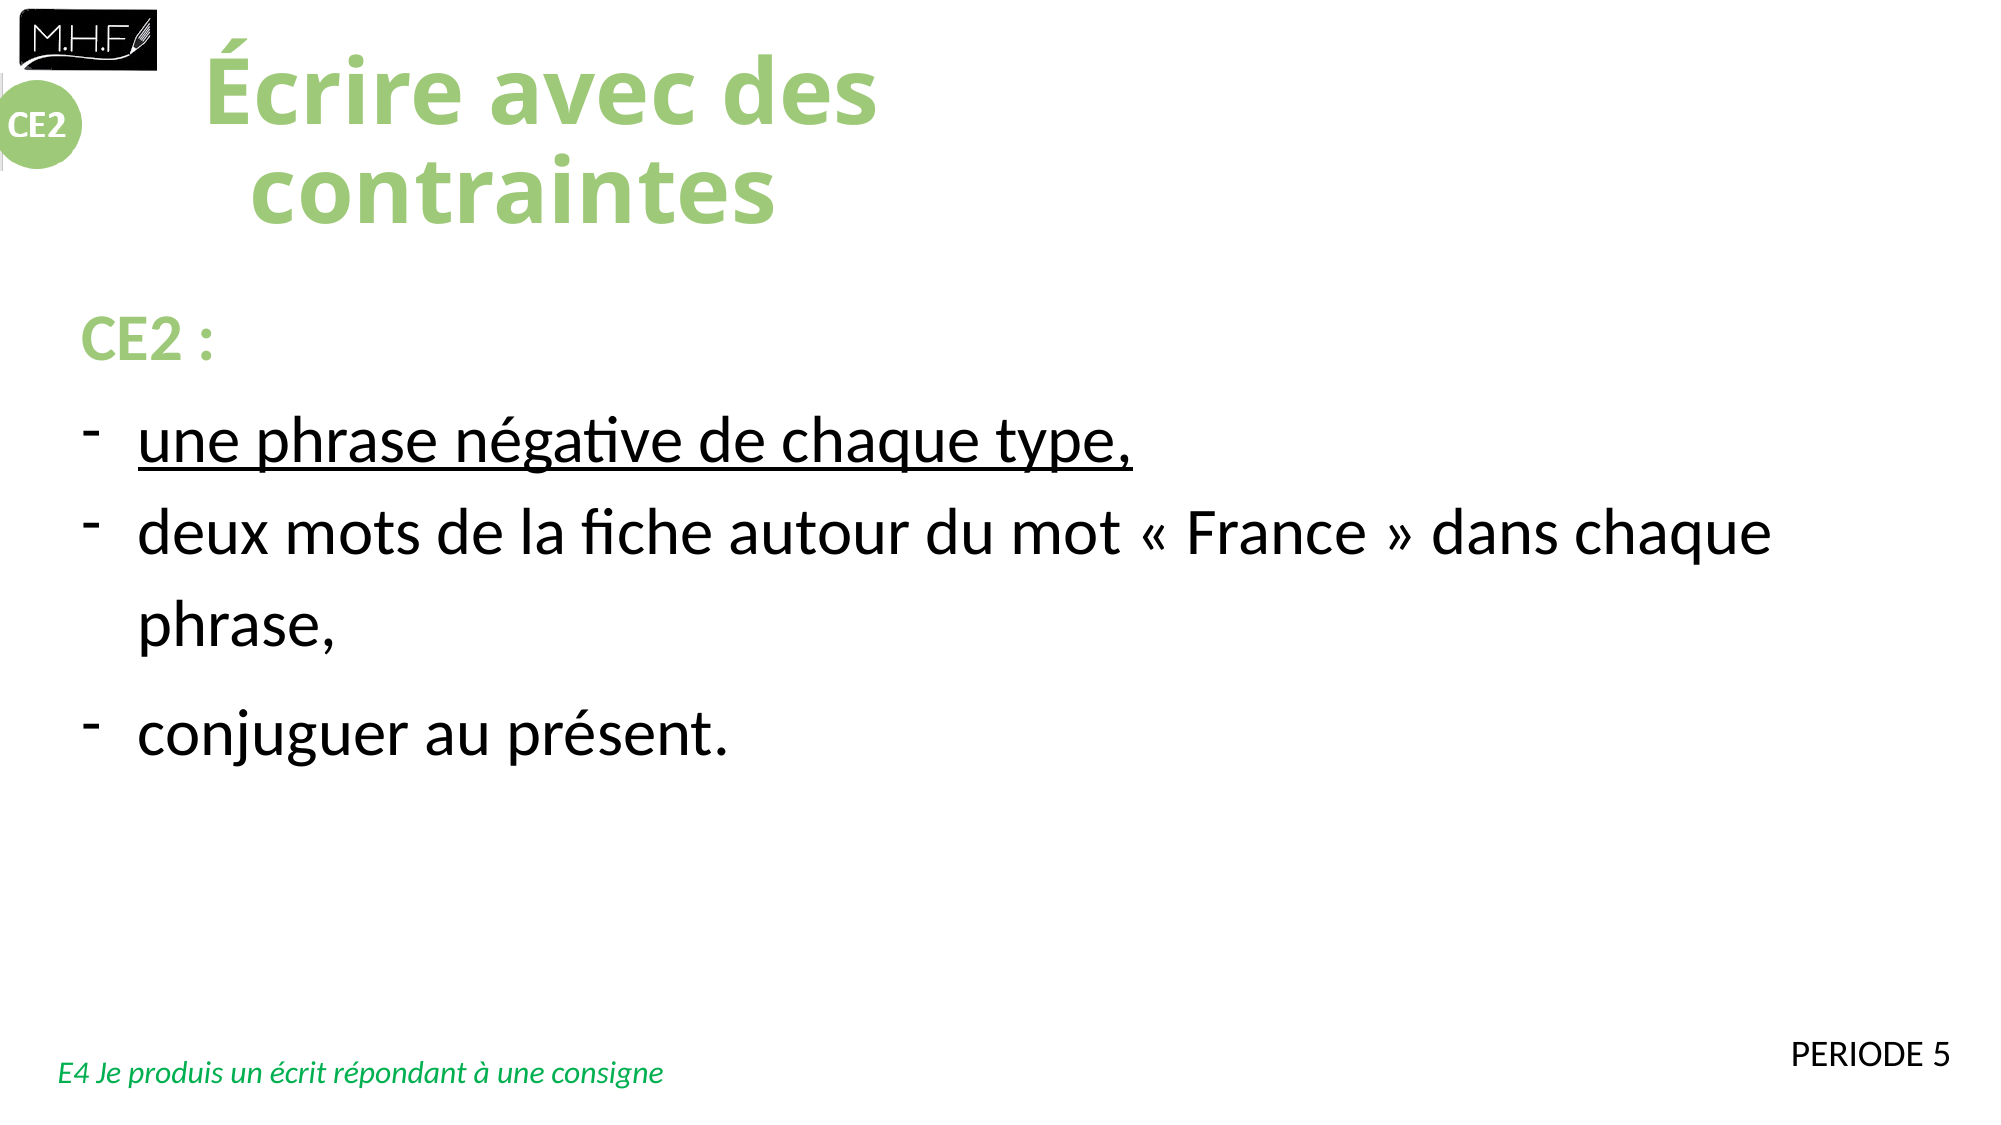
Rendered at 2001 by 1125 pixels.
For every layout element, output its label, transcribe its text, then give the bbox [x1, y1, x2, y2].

title Écrire avec des contraintes [140, 35, 1911, 253]
picture [0, 7, 157, 171]
text_box CE2 : une phrase négative de chaque type, deux mots de la fiche autour du mot « France » dans chaque phrase, conjuguer au présent. [66, 280, 1967, 776]
text_box PERIODE 5 [1362, 1021, 1967, 1082]
text_box E4 Je produis un écrit répondant à une consigne [42, 1044, 1544, 1098]
